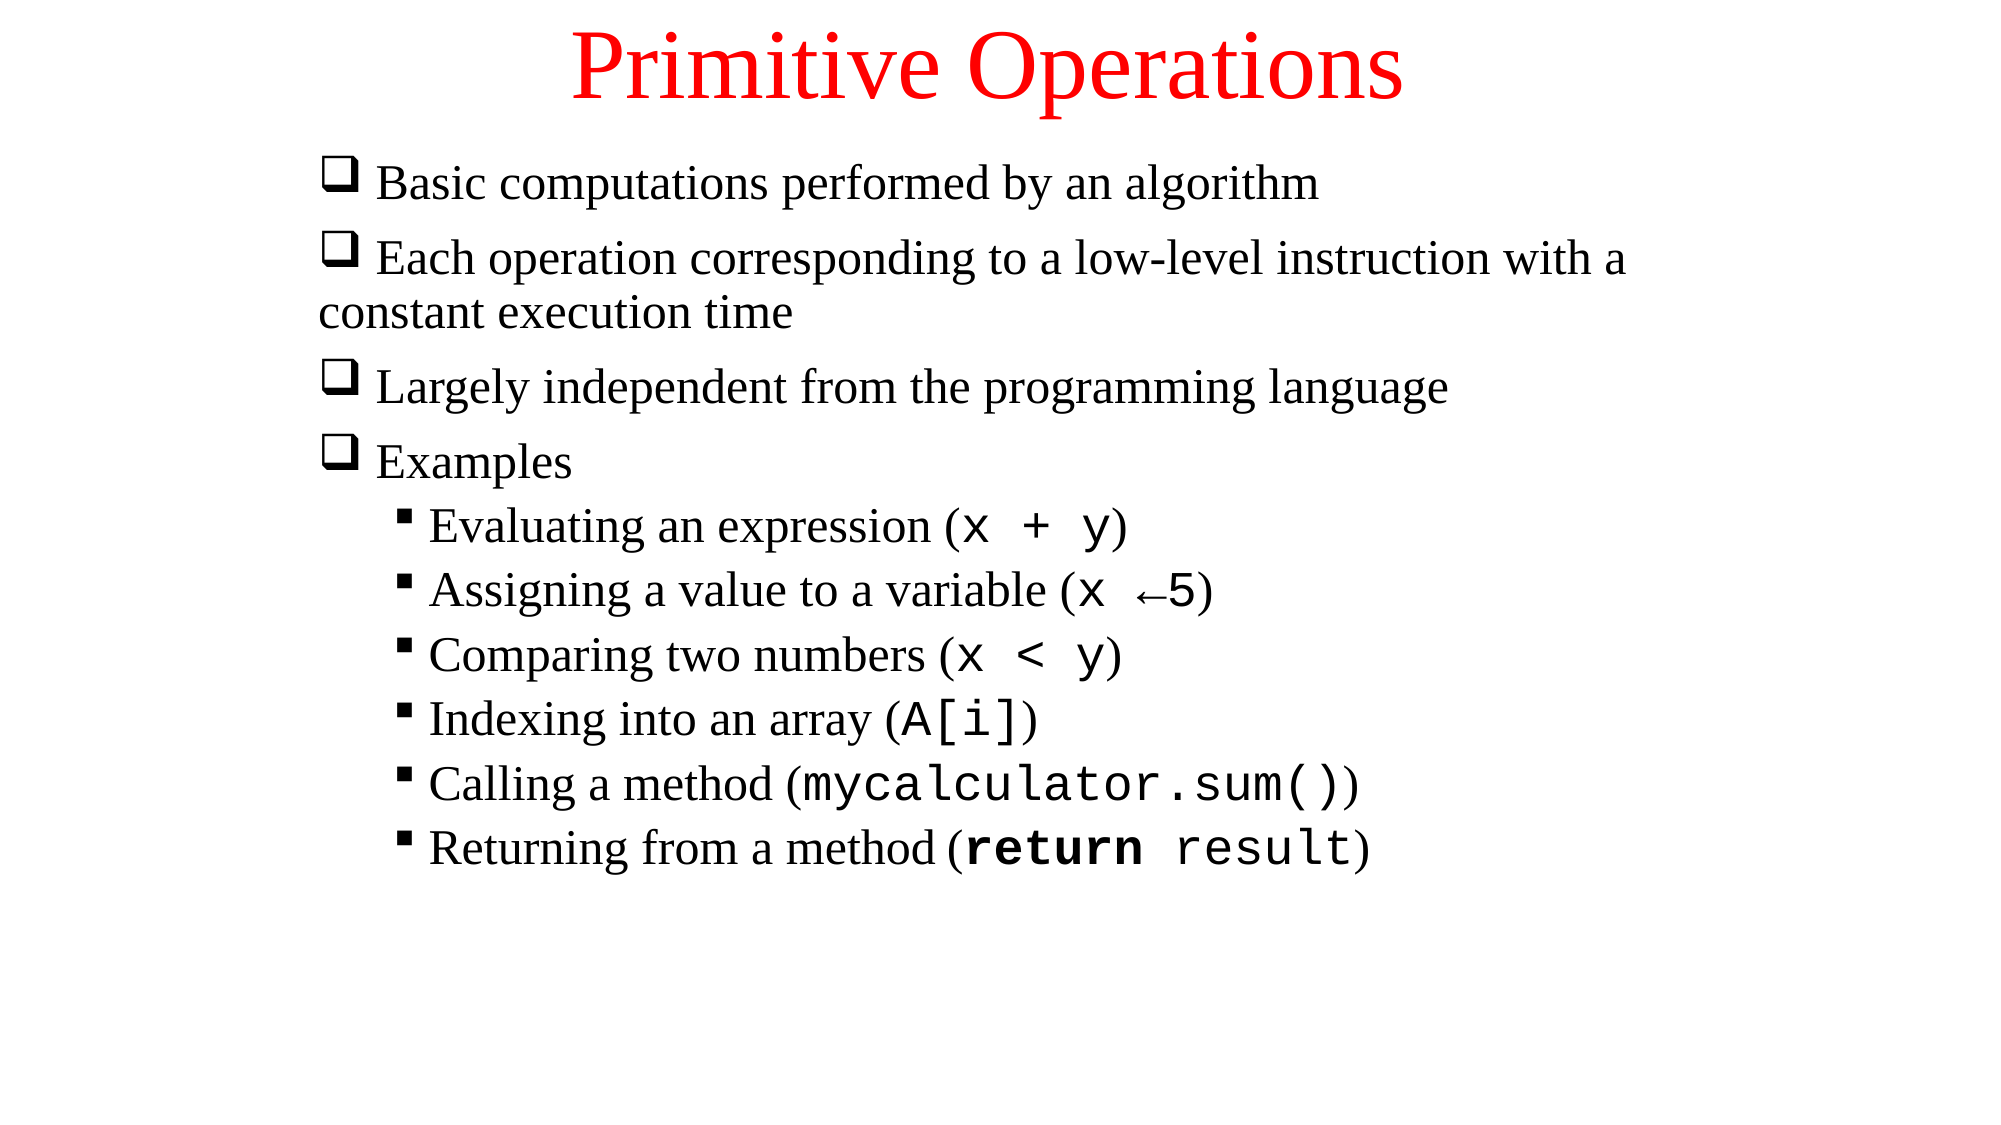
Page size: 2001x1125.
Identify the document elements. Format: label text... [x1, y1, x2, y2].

title Primitive Operations [273, 48, 1704, 128]
subtitle Basic computations performed by an algorithm Each operation corresponding to a low-level instruction with a constant execution time Largely independent from the programming language Examples Evaluating an expression (x + y) Assigning a value to a variable (x ←5) Comparing two numbers (x < y) Indexing into an array (A[i]) Calling a method (mycalculator.sum()) Returning from a method (return result) [302, 148, 1710, 1095]
